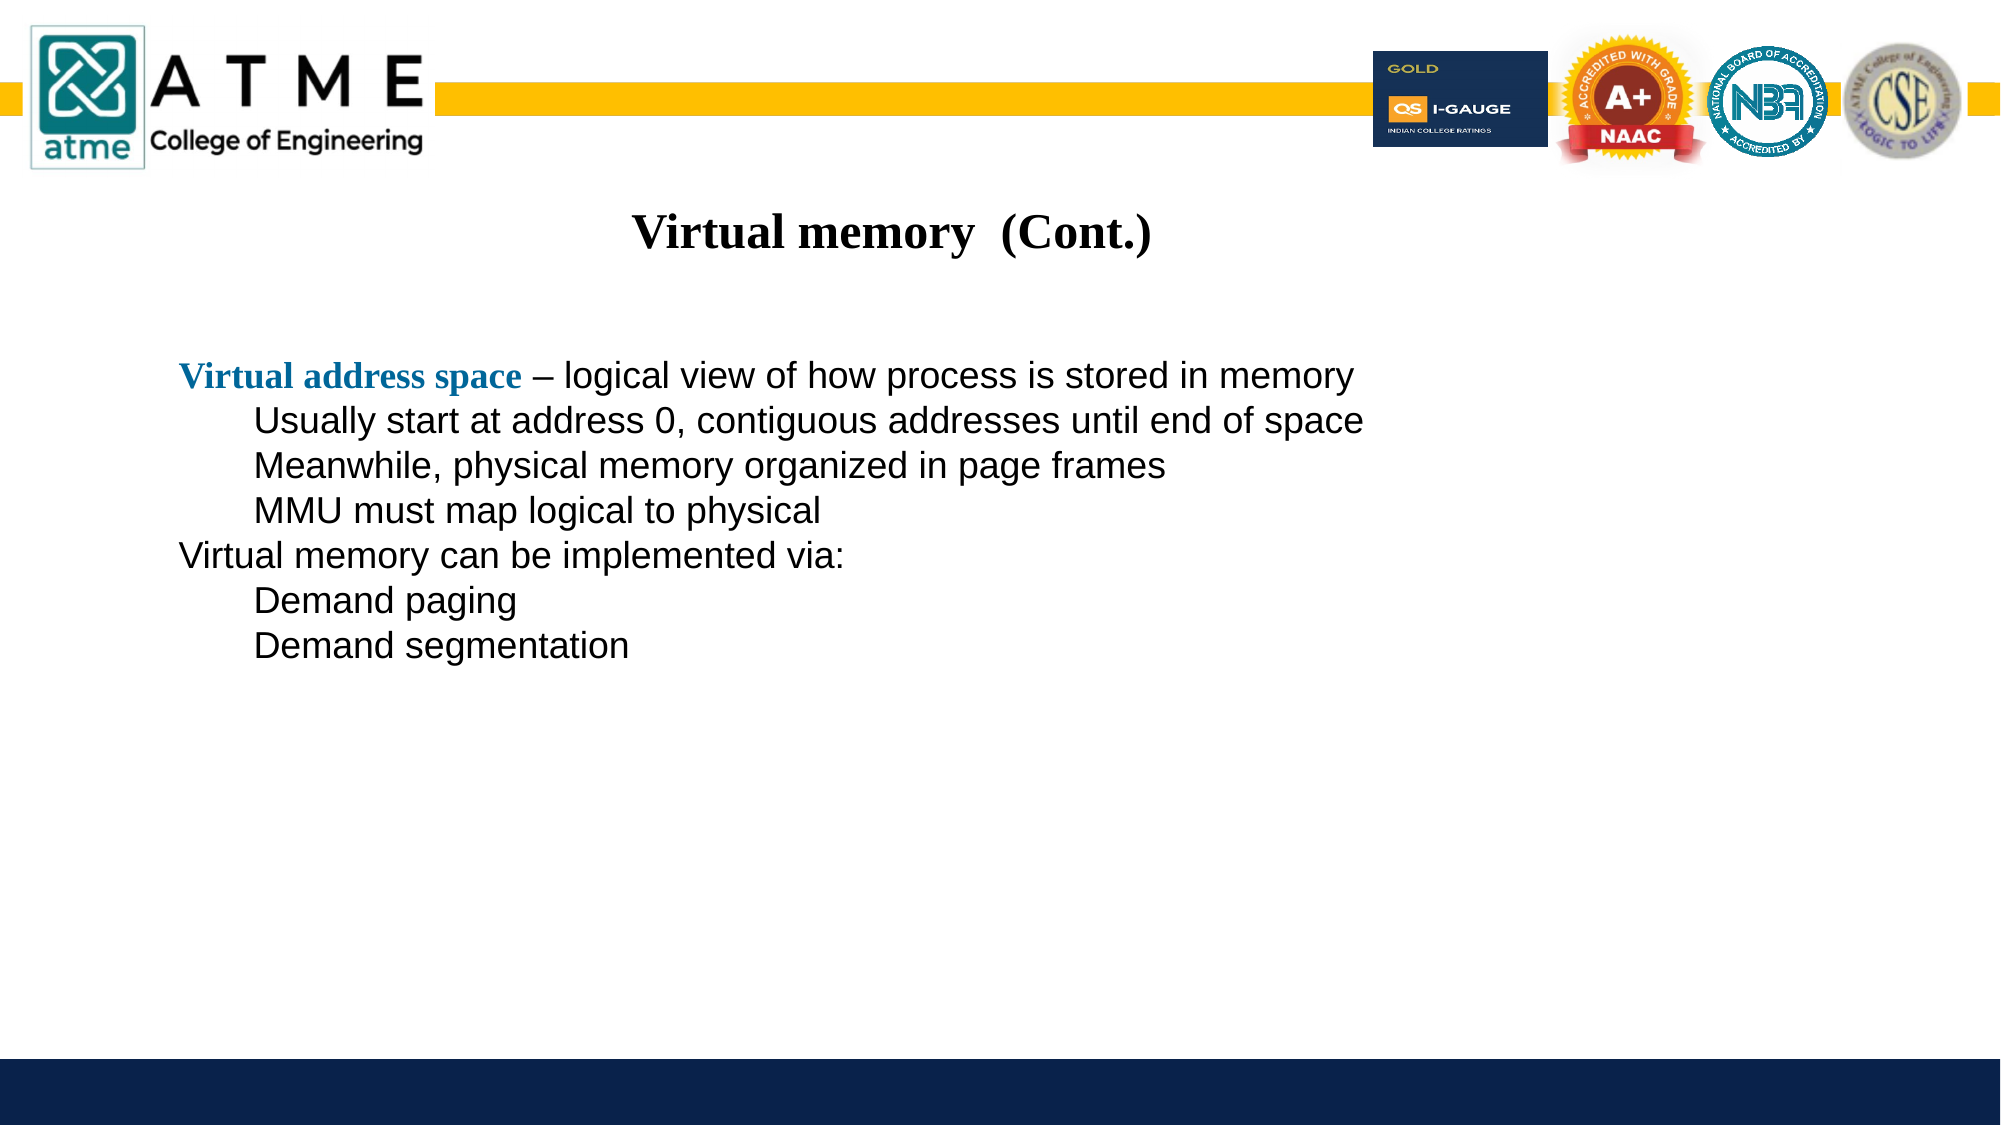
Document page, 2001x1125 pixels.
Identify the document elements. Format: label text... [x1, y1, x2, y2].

picture [1373, 20, 1828, 180]
picture [0, 1059, 2001, 1125]
list Virtual address space – logical view of how process is stored in memory Usually start at address 0, contiguous addresses until end of space Meanwhile, physical memory organized in page frames MMU must map logical to physical Virtual memory can be implemented via: Demand paging Demand segmentation [163, 343, 1425, 1087]
picture [22, 15, 435, 178]
title Virtual memory (Cont.) [616, 190, 1967, 286]
picture [1840, 26, 1968, 176]
